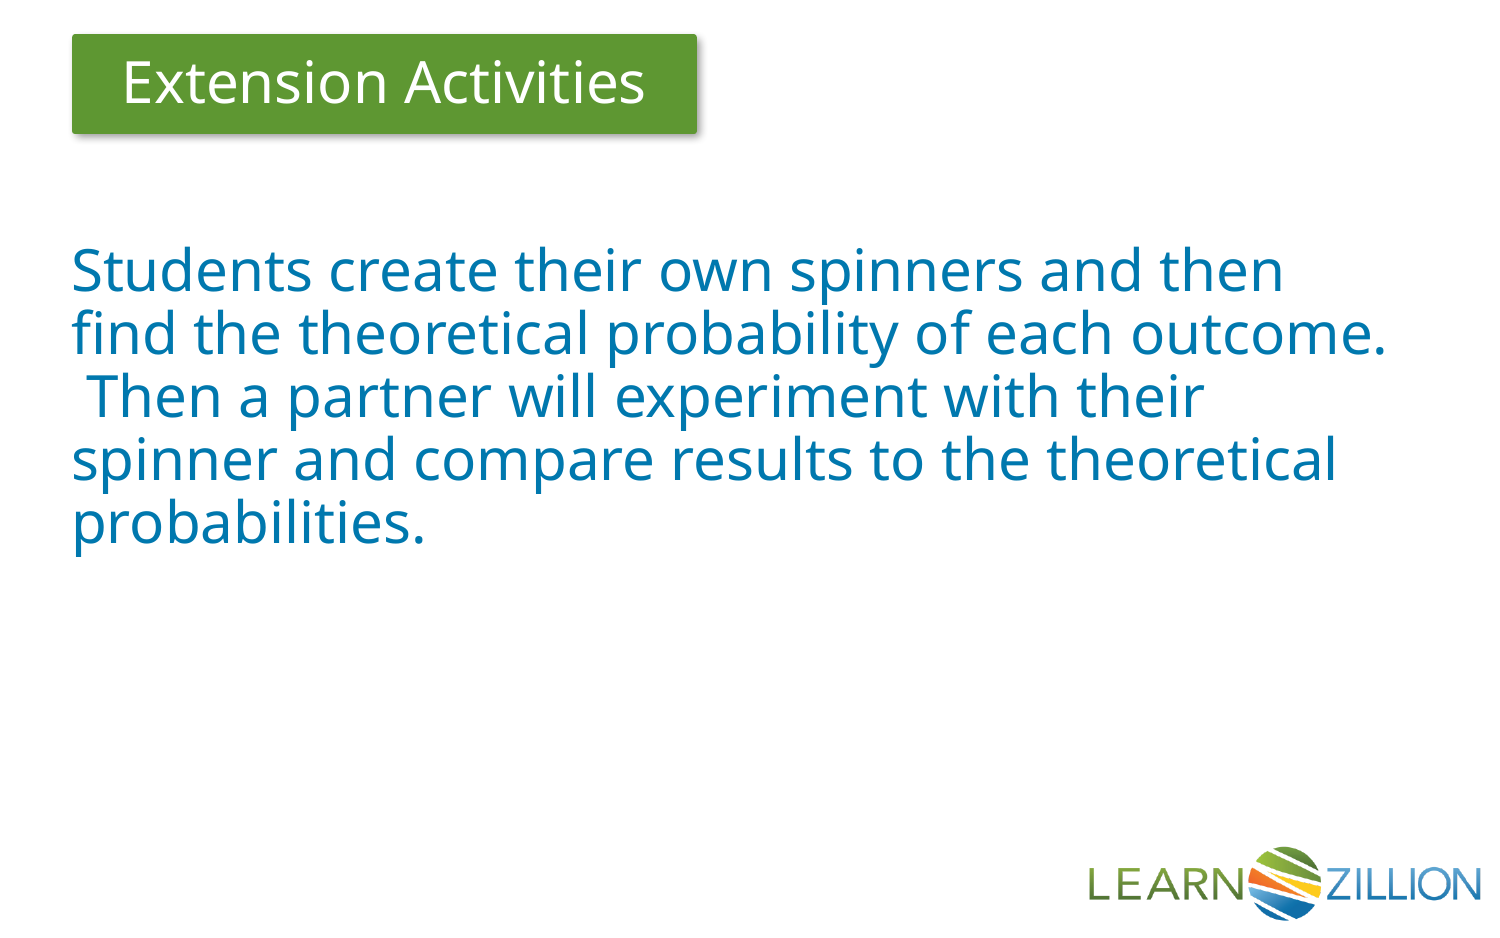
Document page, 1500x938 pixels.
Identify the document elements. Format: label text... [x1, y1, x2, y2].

text_box Students create their own spinners and then find the theoretical probability of each outcome. Then a partner will experiment with their spinner and compare results to the theoretical probabilities. [56, 233, 1407, 564]
picture [1087, 843, 1482, 923]
